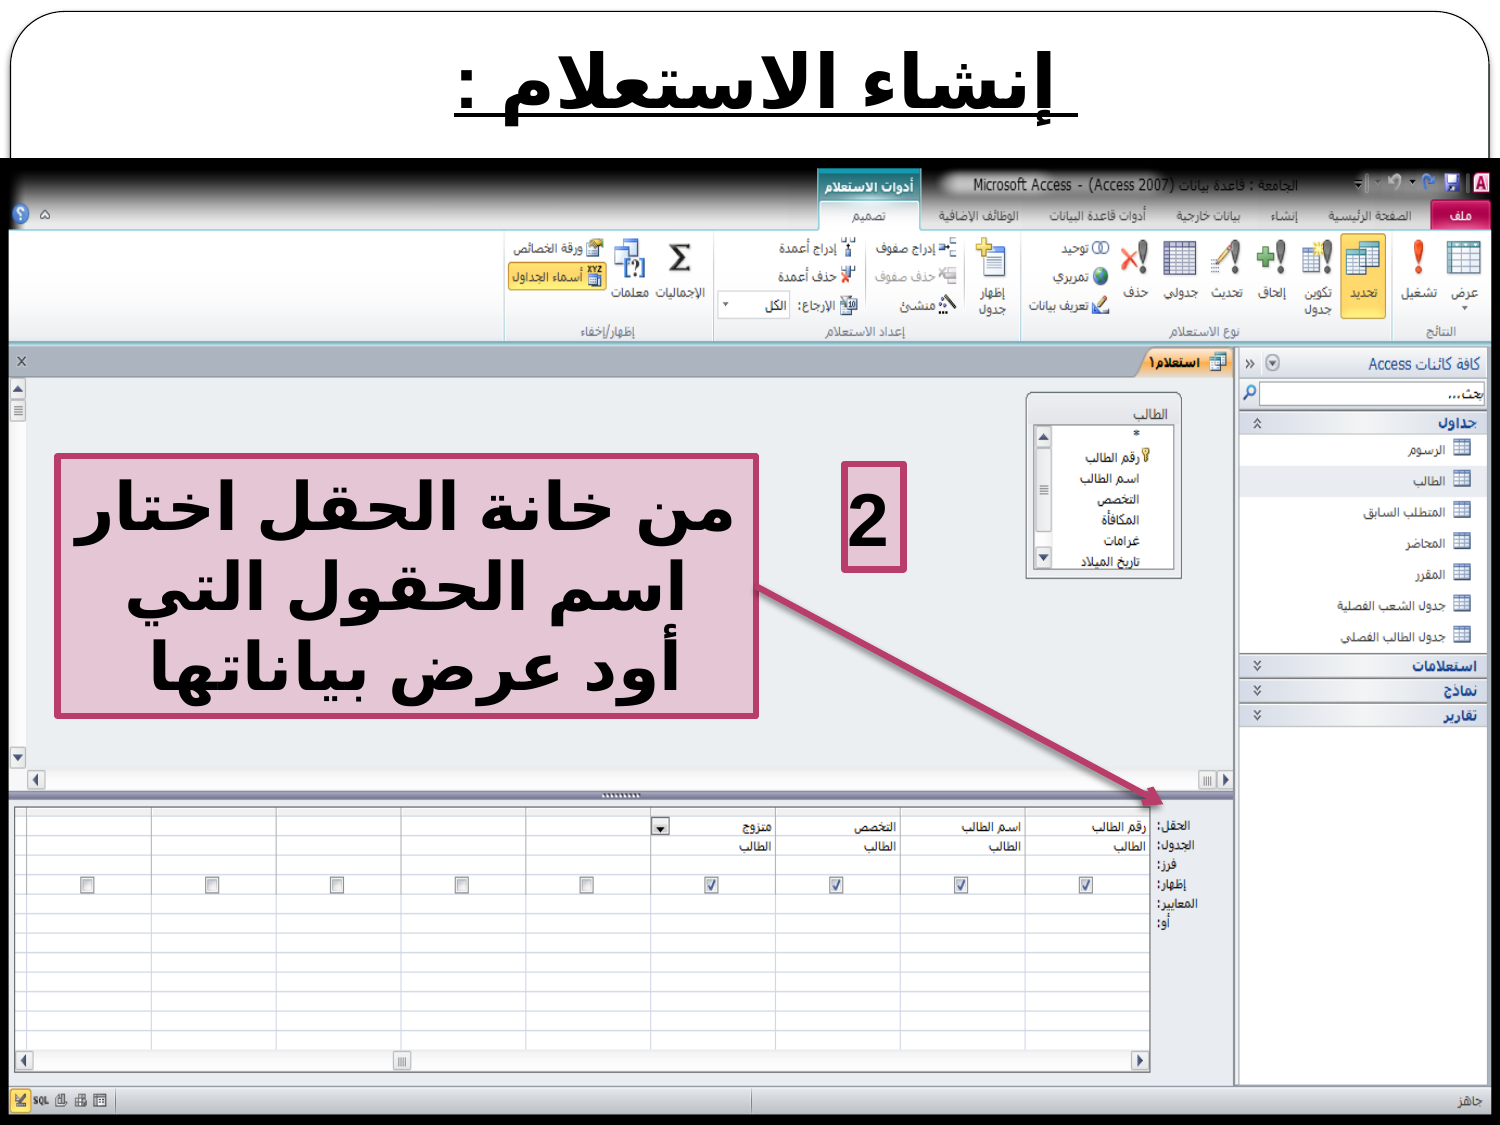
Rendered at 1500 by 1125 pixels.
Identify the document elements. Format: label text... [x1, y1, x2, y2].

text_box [755, 585, 1164, 805]
text_box إنشاء الاستعلام : [53, 26, 1459, 149]
picture [0, 158, 1500, 1125]
